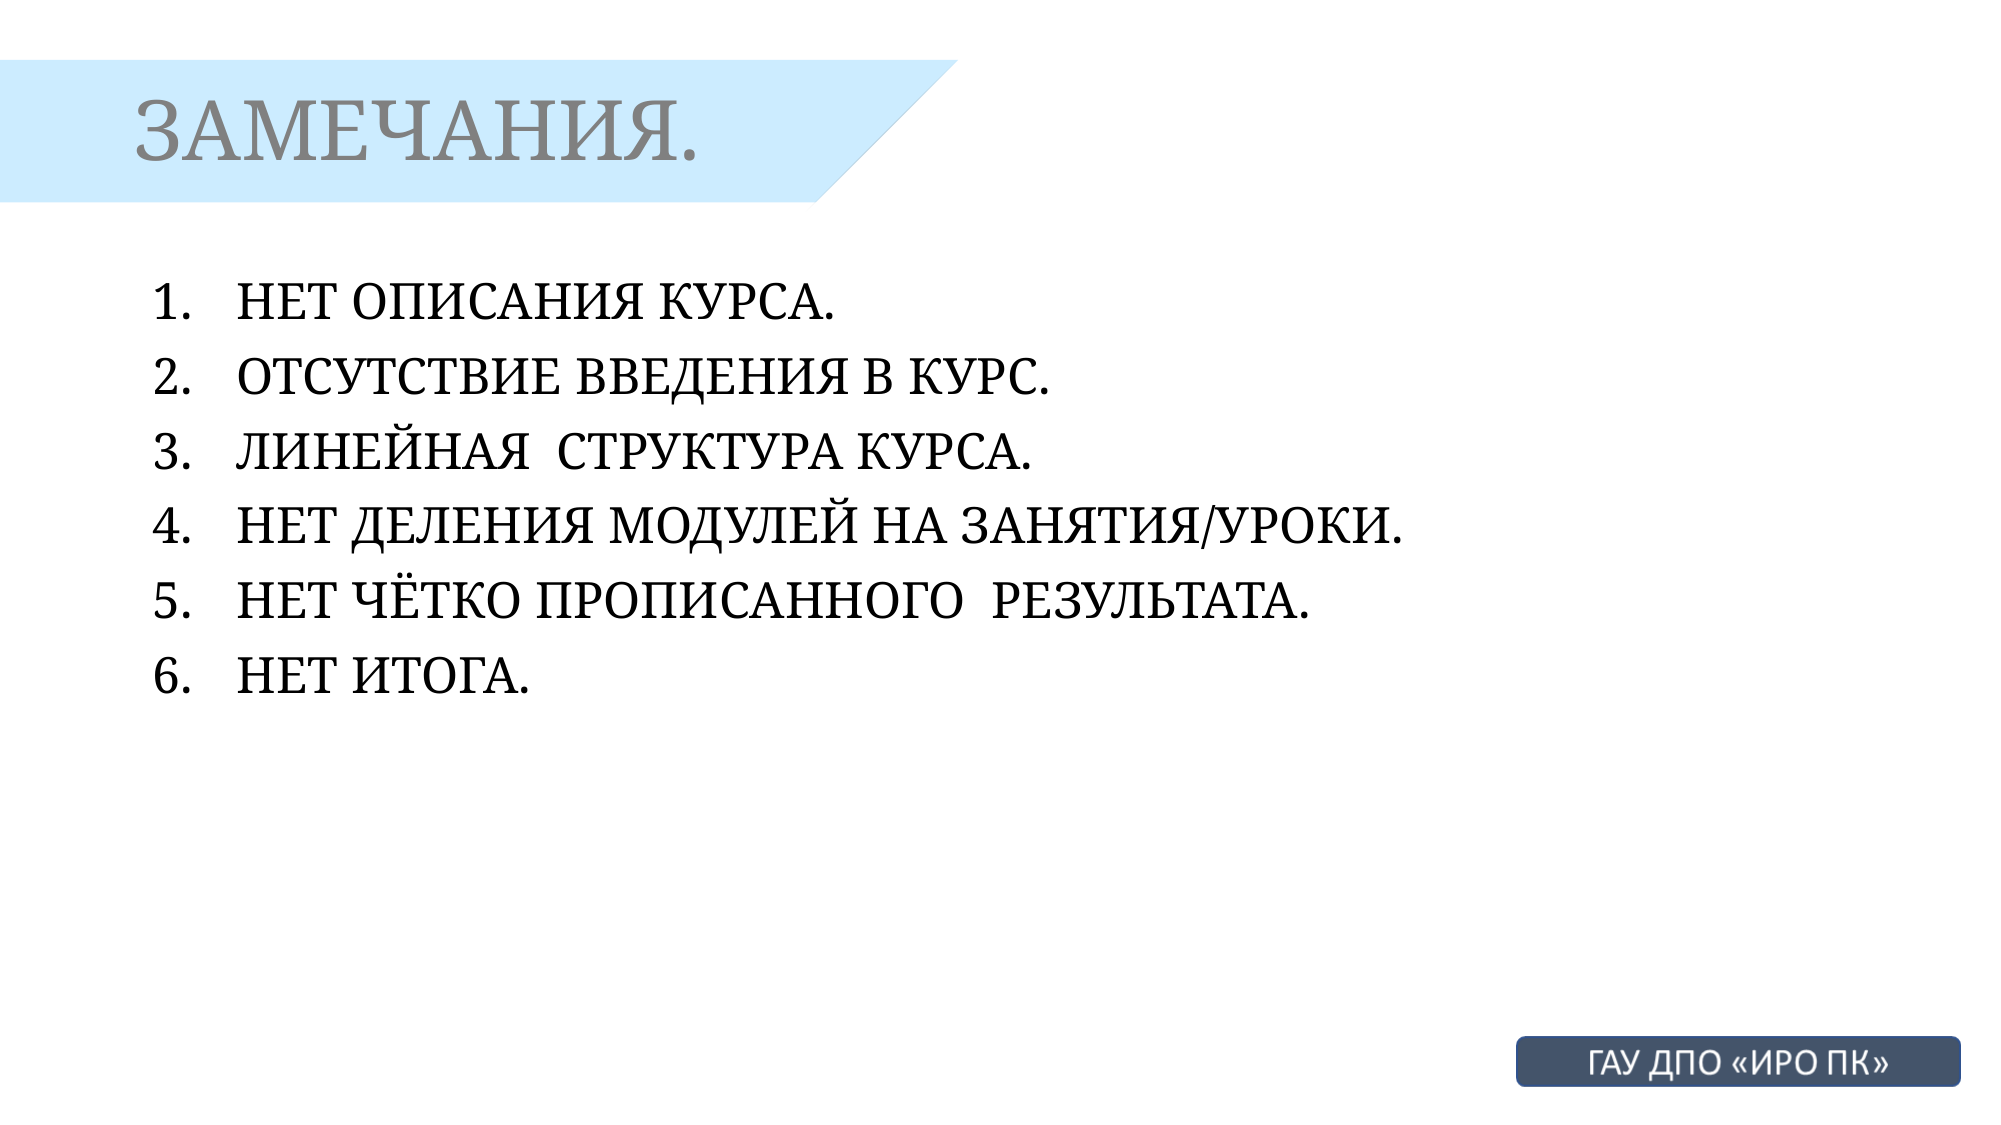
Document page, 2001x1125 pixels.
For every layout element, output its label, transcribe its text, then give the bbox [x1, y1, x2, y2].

list НЕТ ОПИСАНИЯ КУРСА. ОТСУТСТВИЕ ВВЕДЕНИЯ В КУРС. ЛИНЕЙНАЯ СТРУКТУРА КУРСА. НЕТ ДЕЛЕНИЯ МОДУЛЕЙ НА ЗАНЯТИЯ/УРОКИ. НЕТ ЧЁТКО ПРОПИСАННОГО РЕЗУЛЬТАТА. НЕТ ИТОГА. [137, 268, 1863, 983]
picture [1516, 1026, 1961, 1108]
picture [805, 59, 959, 213]
title ЗАМЕЧАНИЯ. [0, 59, 805, 203]
